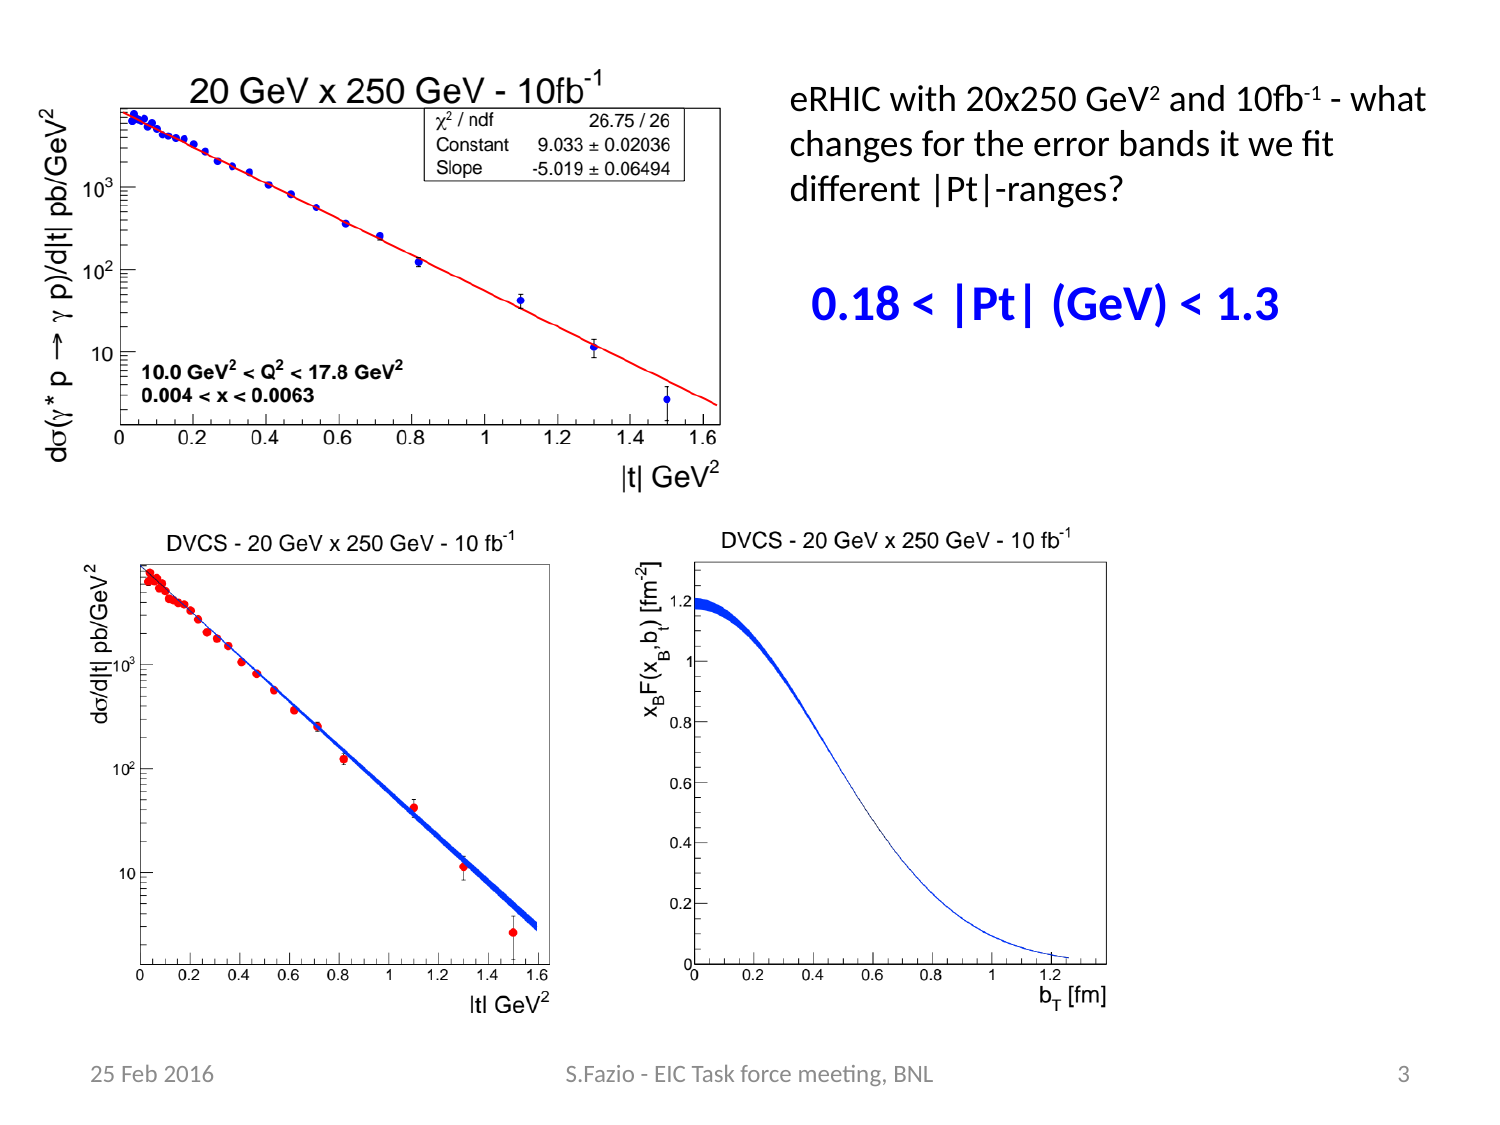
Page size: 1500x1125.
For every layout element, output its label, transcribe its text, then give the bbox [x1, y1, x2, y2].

slide_number 3 [1074, 1042, 1425, 1103]
footer S.Fazio - EIC Task force meeting, BNL [512, 1042, 988, 1103]
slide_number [75, 1042, 425, 1103]
text_box eRHIC with 20x250 GeV2 and 10fb-1 - what changes for the error bands it we fit different |Pt|-ranges? [774, 66, 1480, 262]
text_box 0.18 < |Pt| (GeV) < 1.3 [796, 263, 1295, 339]
picture [32, 62, 1158, 1013]
picture [76, 515, 601, 1013]
